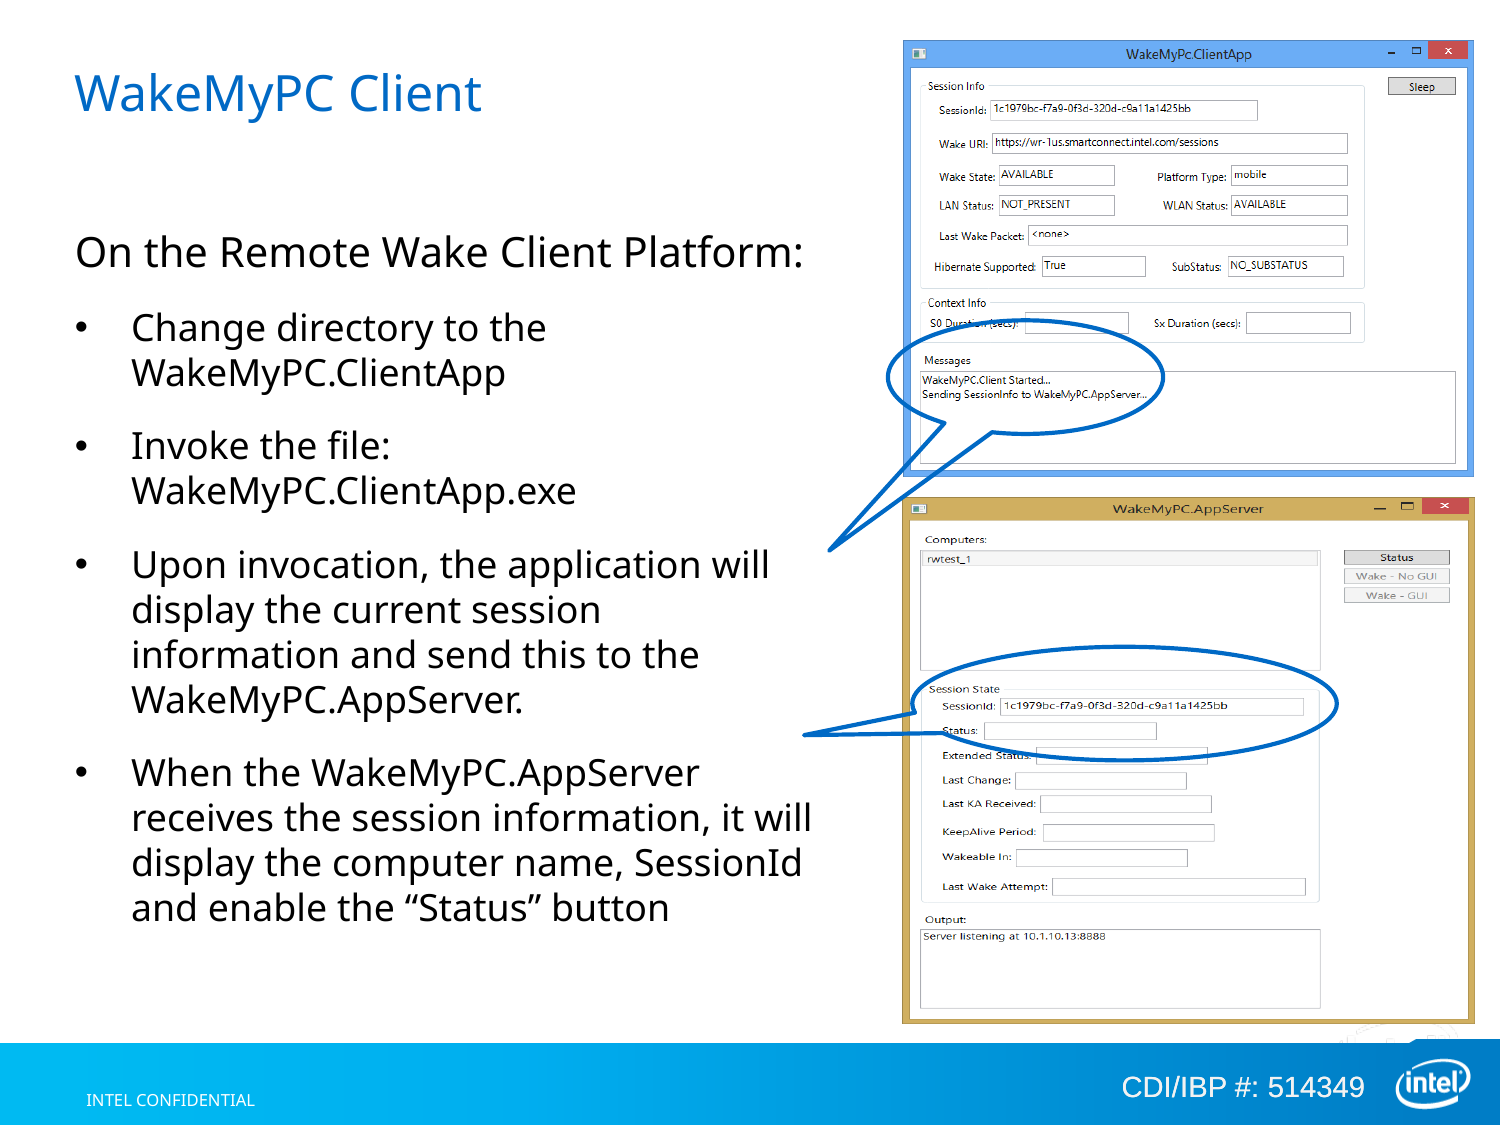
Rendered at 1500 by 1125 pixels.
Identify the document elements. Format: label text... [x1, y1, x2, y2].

picture [1307, 1092, 1314, 1125]
text_box [827, 471, 924, 553]
picture [903, 40, 1475, 477]
title WakeMyPC Client [74, 66, 898, 214]
text_box [885, 352, 898, 402]
picture [1244, 1091, 1254, 1125]
list On the Remote Wake Client Platform: Change directory to the WakeMyPC.ClientApp Invoke the file: WakeMyPC.ClientApp.exe Upon invocation, the application will display the current session information and send this to the WakeMyPC.AppServer. When the WakeMyPC.AppServer receives the session information, it will display the computer name, SessionId and enable the “Status” button [74, 226, 820, 971]
picture [1289, 1097, 1296, 1125]
text_box [801, 714, 897, 738]
picture [0, 496, 1500, 1125]
